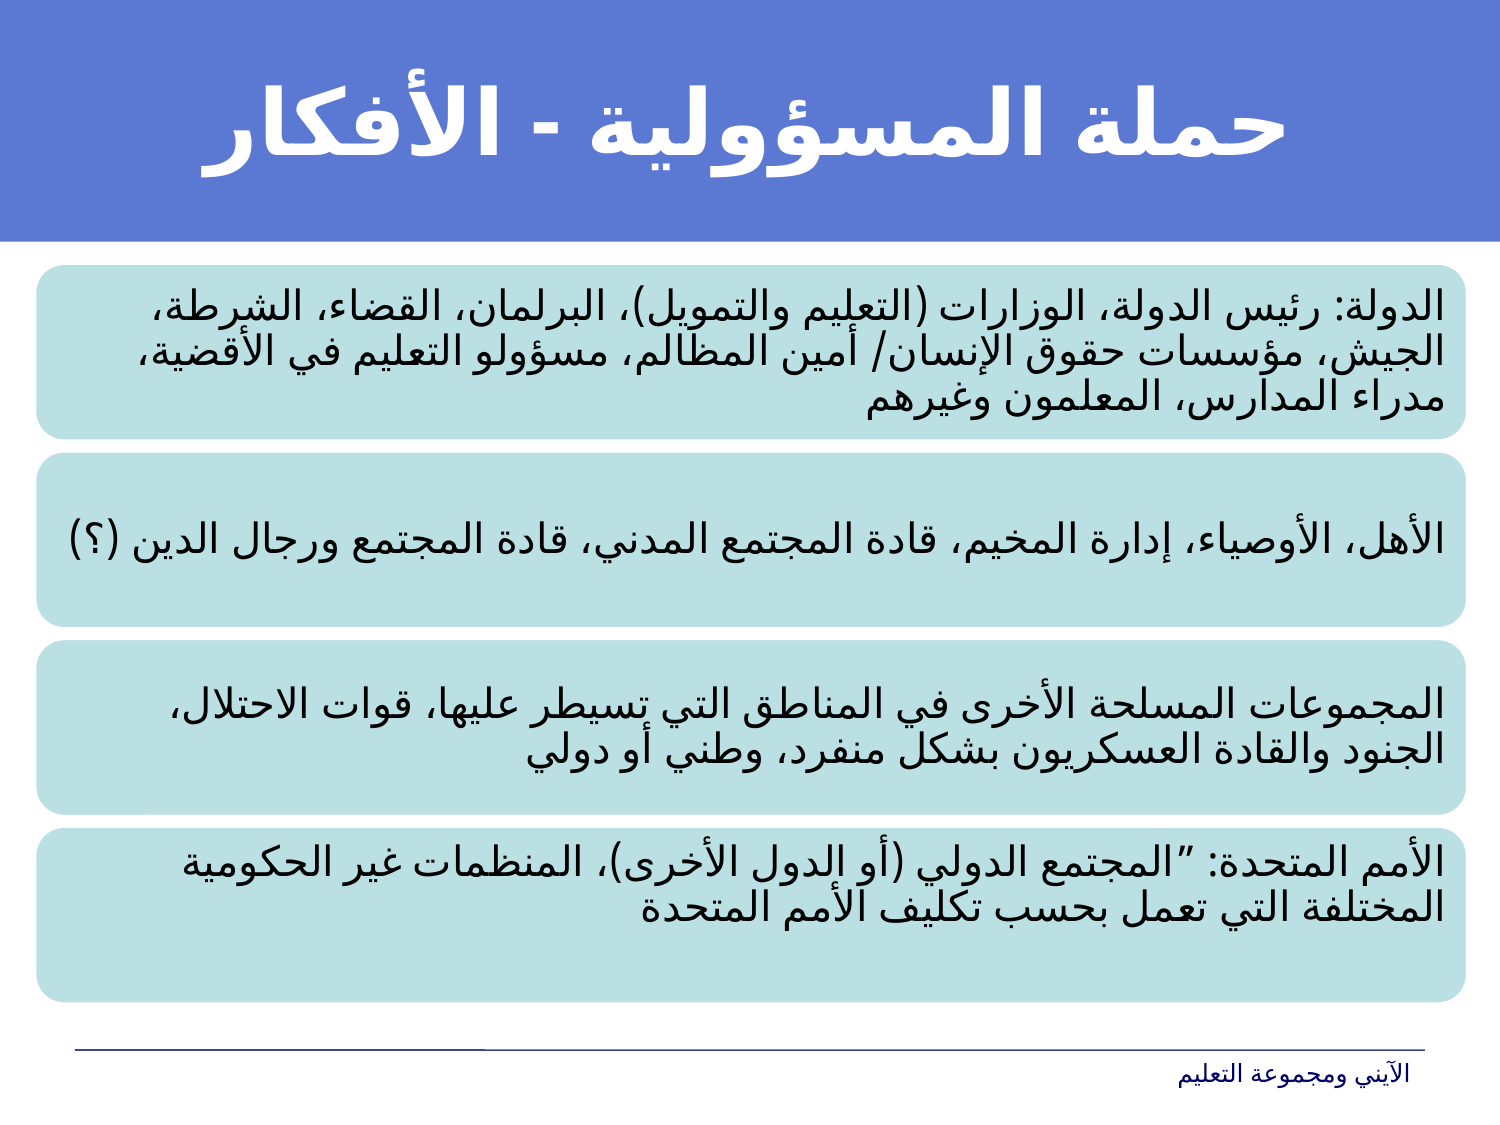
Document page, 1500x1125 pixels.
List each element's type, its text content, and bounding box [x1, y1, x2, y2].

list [31, 262, 1471, 1006]
footer الآيني ومجموعة التعليم [75, 1049, 1427, 1103]
title حملة المسؤولية - الأفكار [74, 24, 1426, 213]
